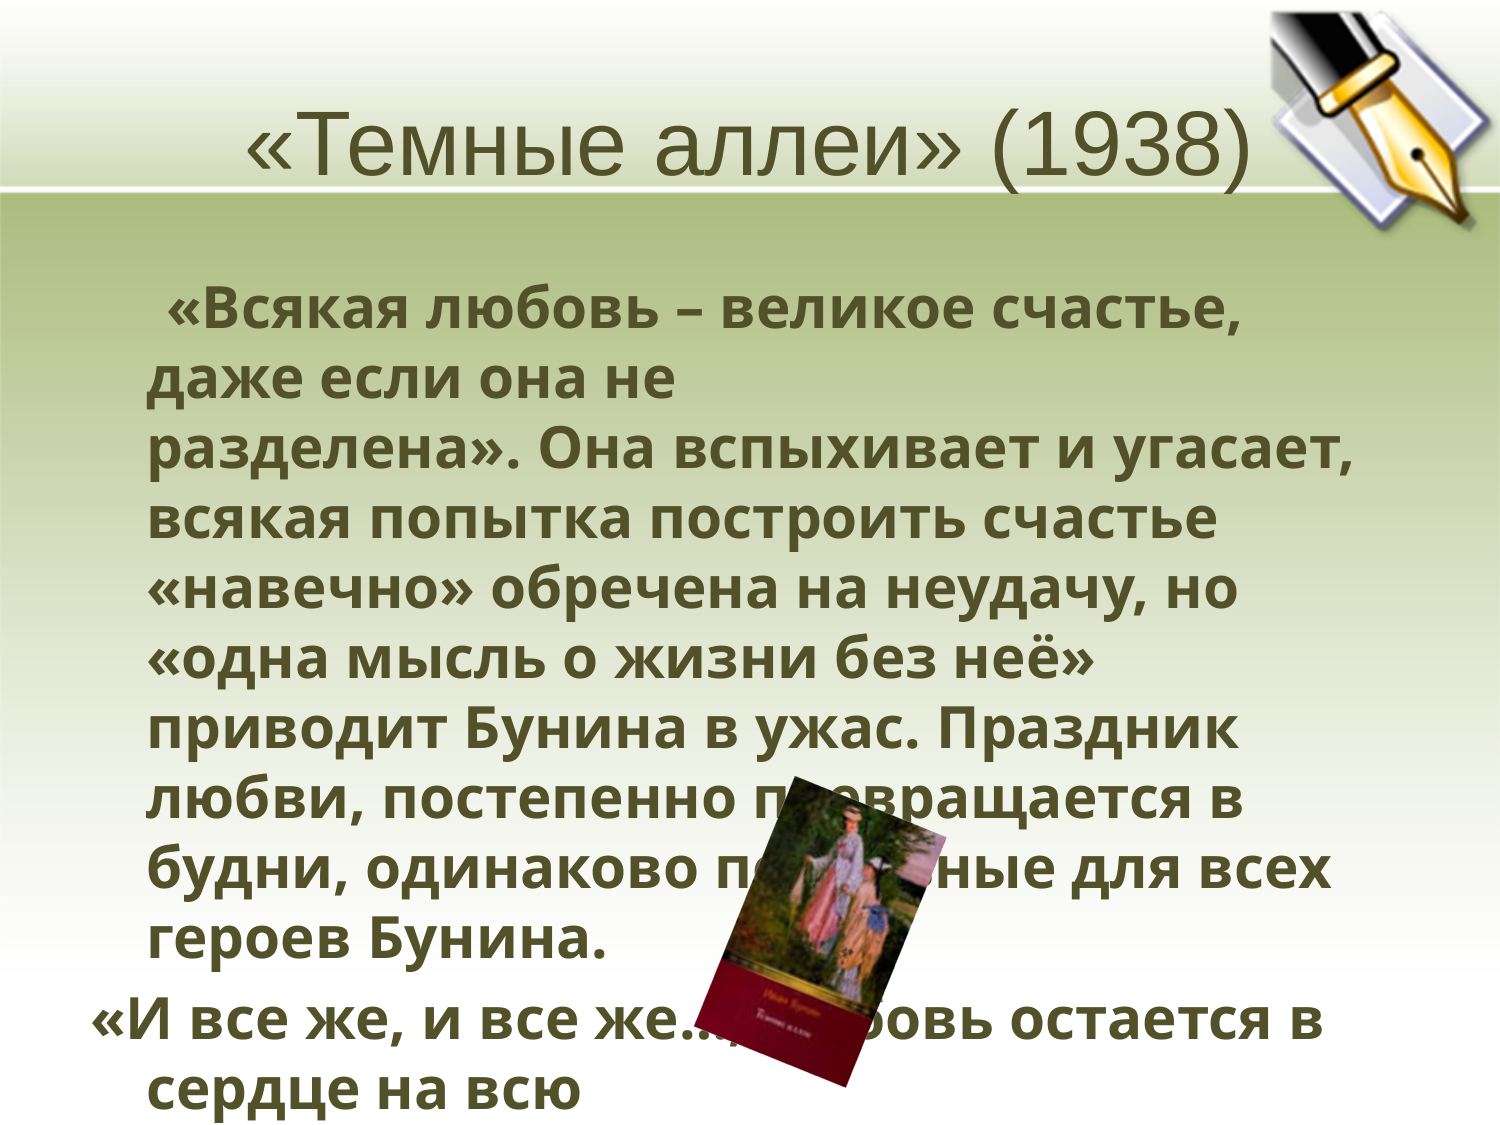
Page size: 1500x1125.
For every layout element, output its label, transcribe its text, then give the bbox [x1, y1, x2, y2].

title «Темные аллеи» (1938) [74, 44, 1426, 233]
list «Всякая любовь – великое счастье, даже если она не разделена». Она вспыхивает и угасает, всякая попытка построить счастье «навечно» обречена на неудачу, но «одна мысль о жизни без неё» приводит Бунина в ужас. Праздник любви, постепенно превращается в будни, одинаково печальные для всех героев Бунина. «И все же, и все же…, любовь остается в сердце на всю жизнь». [74, 262, 1426, 1006]
picture [0, 0, 1500, 1125]
